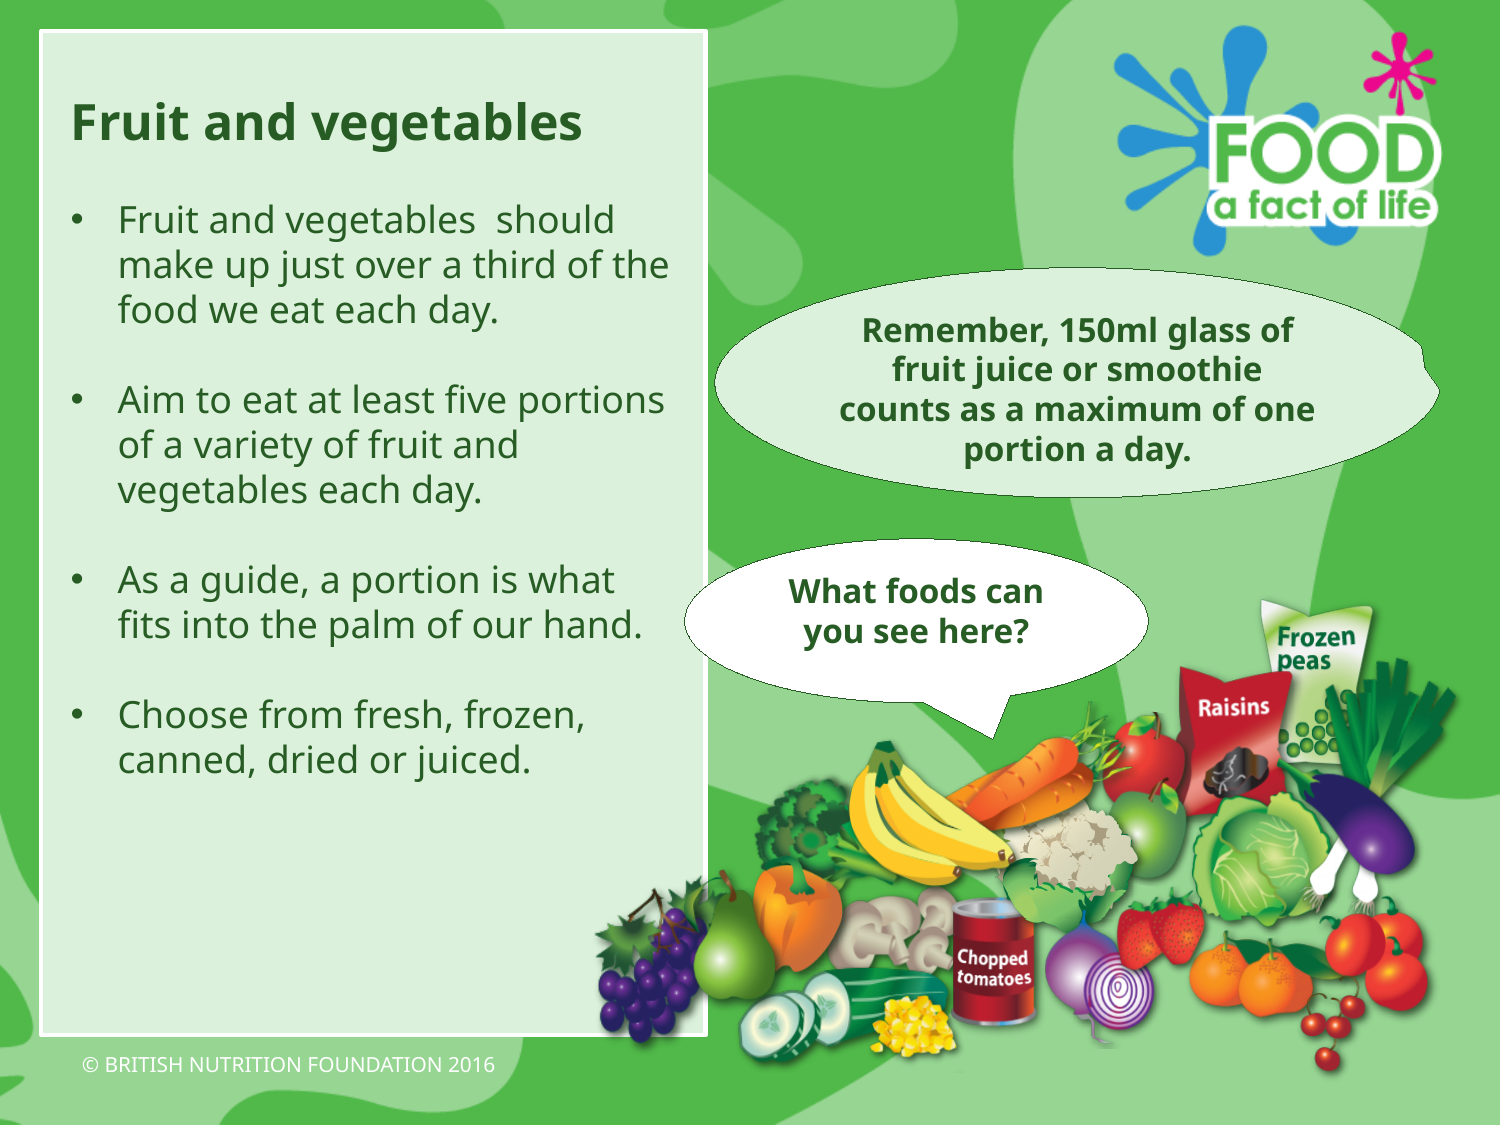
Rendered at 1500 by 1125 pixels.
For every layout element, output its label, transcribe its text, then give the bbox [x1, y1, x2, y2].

text_box What foods can you see here? [700, 538, 1133, 591]
list Fruit and vegetables Fruit and vegetables should make up just over a third of the food we eat each day. Aim to eat at least five portions of a variety of fruit and vegetables each day. As a guide, a portion is what fits into the palm of our hand. Choose from fresh, frozen, canned, dried or juiced. [39, 29, 708, 1037]
picture [0, 0, 1500, 1125]
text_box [551, 592, 1474, 1099]
text_box Remember, 150ml glass of fruit juice or smoothie counts as a maximum of one portion a day. [714, 267, 1440, 498]
